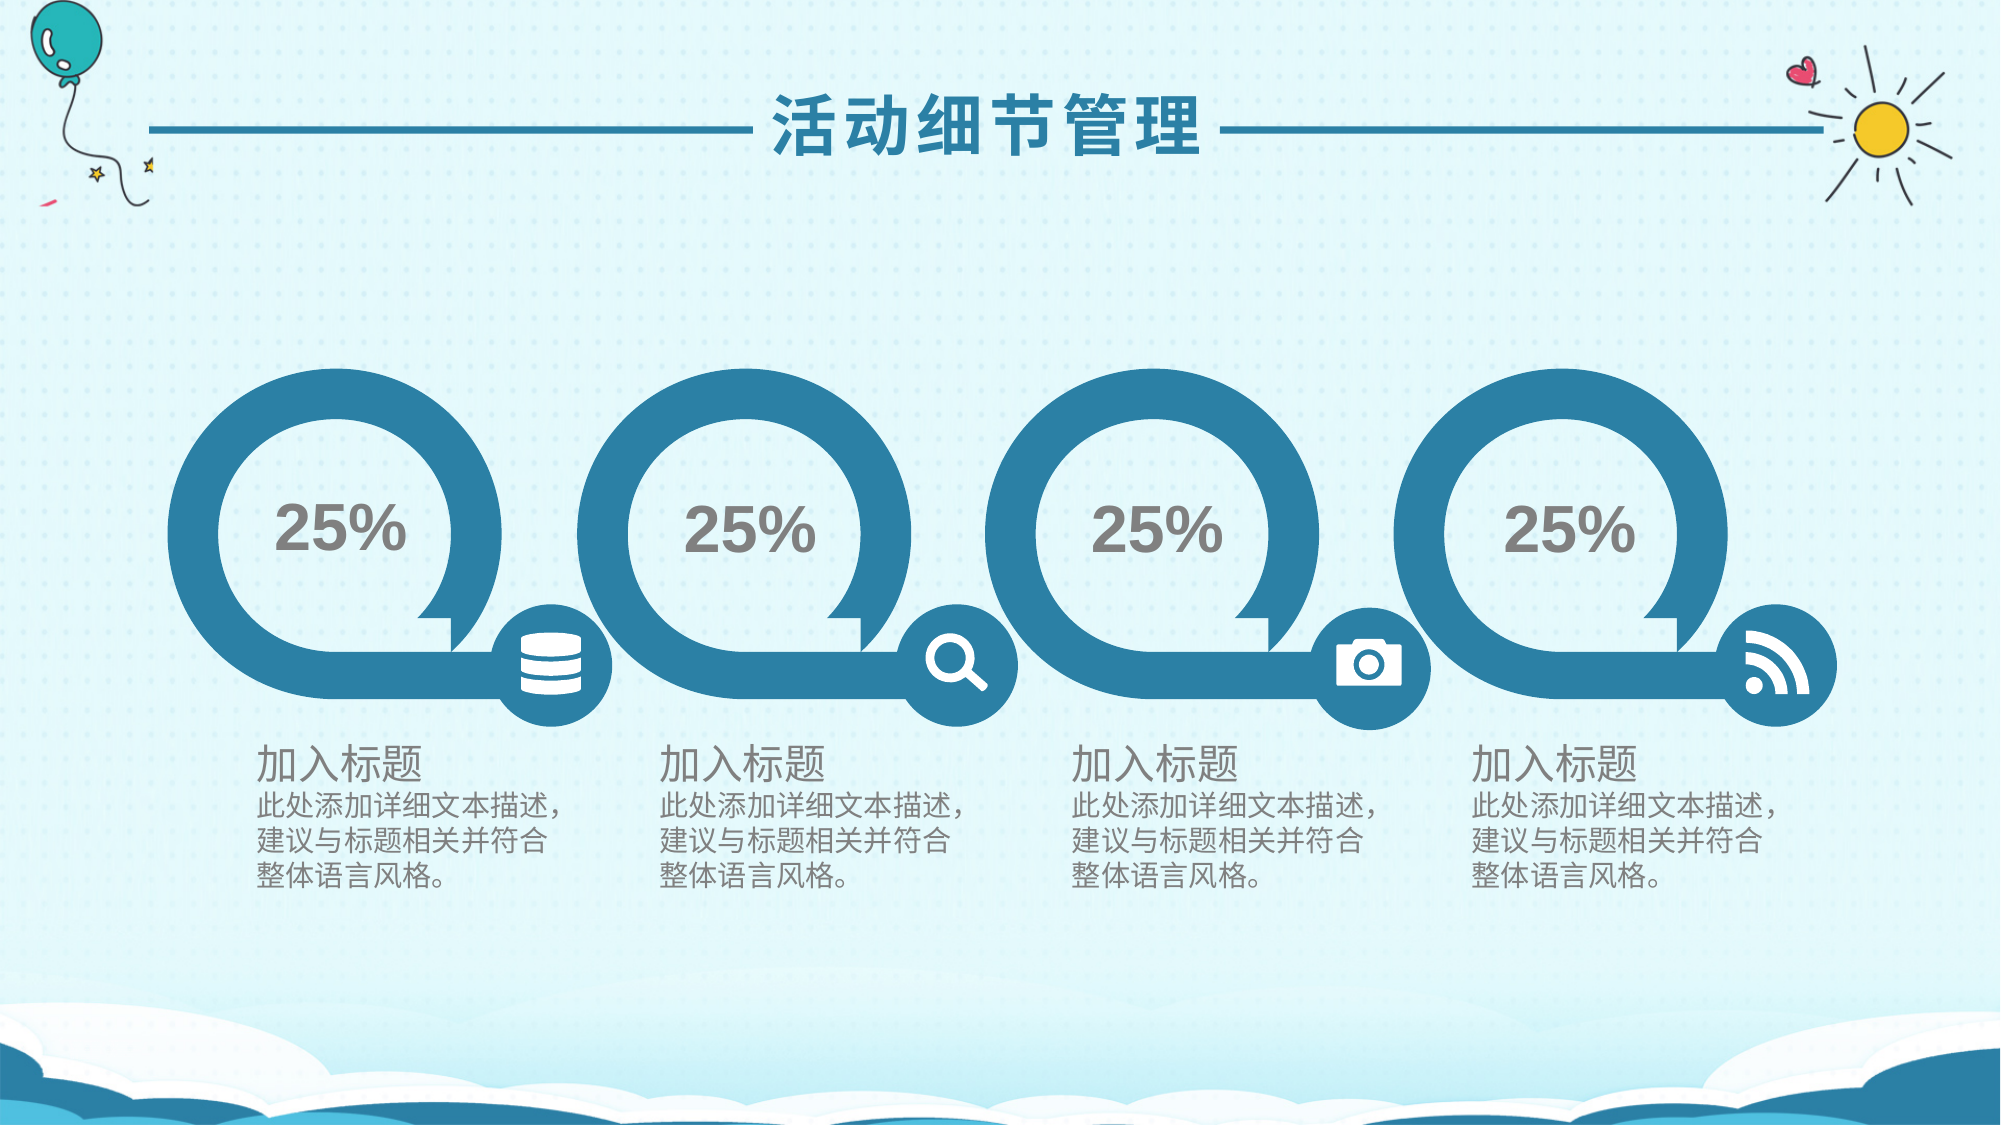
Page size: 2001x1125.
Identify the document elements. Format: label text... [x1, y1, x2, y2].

text_box 加入标题 此处添加详细文本描述，建议与标题相关并符合整体语言风格。 [256, 731, 573, 893]
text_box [149, 83, 1824, 165]
picture [0, 0, 2001, 1125]
text_box 加入标题 此处添加详细文本描述，建议与标题相关并符合整体语言风格。 [1471, 731, 1788, 893]
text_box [167, 368, 1837, 731]
text_box 加入标题 此处添加详细文本描述，建议与标题相关并符合整体语言风格。 [1071, 731, 1388, 893]
text_box 加入标题 此处添加详细文本描述，建议与标题相关并符合整体语言风格。 [659, 731, 976, 893]
